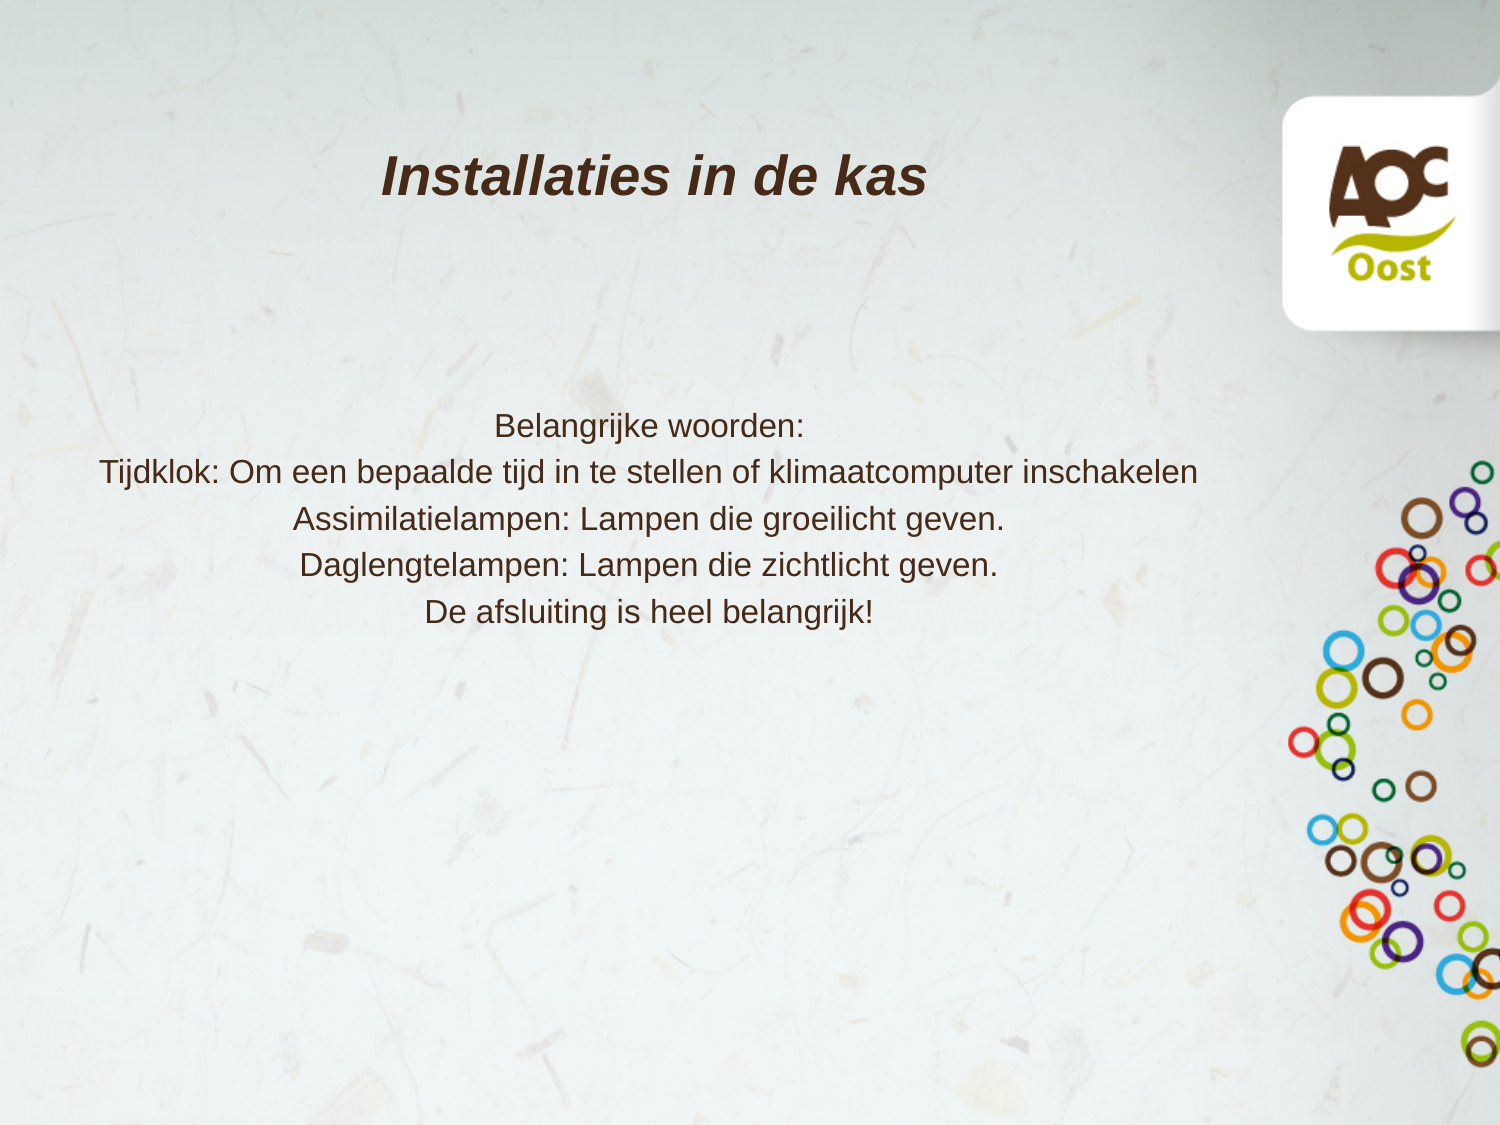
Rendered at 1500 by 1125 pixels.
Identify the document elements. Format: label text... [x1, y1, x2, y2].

picture [0, 0, 1500, 1125]
title Installaties in de kas [112, 101, 1199, 244]
subtitle Belangrijke woorden: Tijdklok: Om een bepaalde tijd in te stellen of klimaatcomputer inschakelen Assimilatielampen: Lampen die groeilicht geven. Daglengtelampen: Lampen die zichtlicht geven. De afsluiting is heel belangrijk! [64, 349, 1235, 882]
